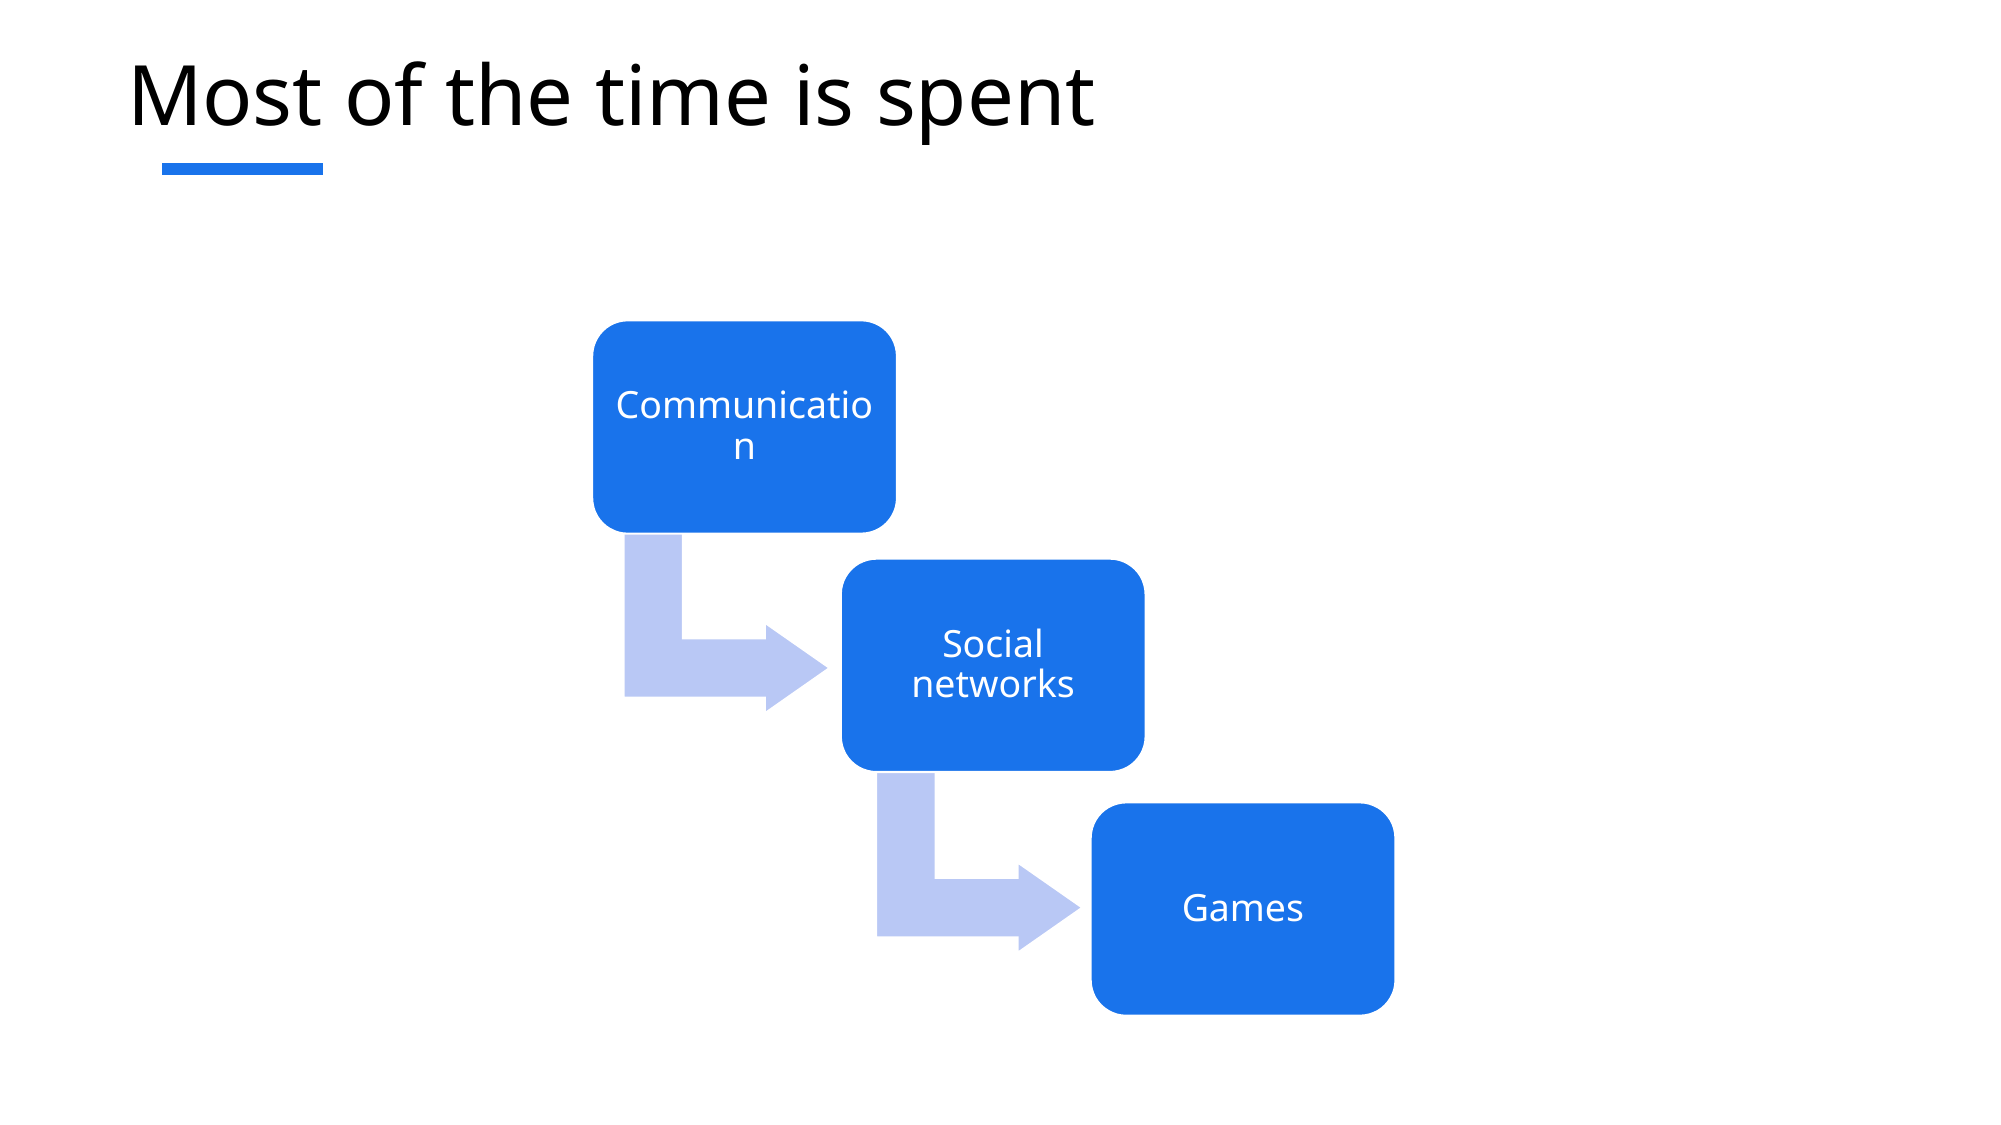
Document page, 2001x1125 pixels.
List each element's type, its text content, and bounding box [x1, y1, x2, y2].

title Most of the time is spent [112, 34, 1815, 315]
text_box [591, 320, 1396, 1016]
